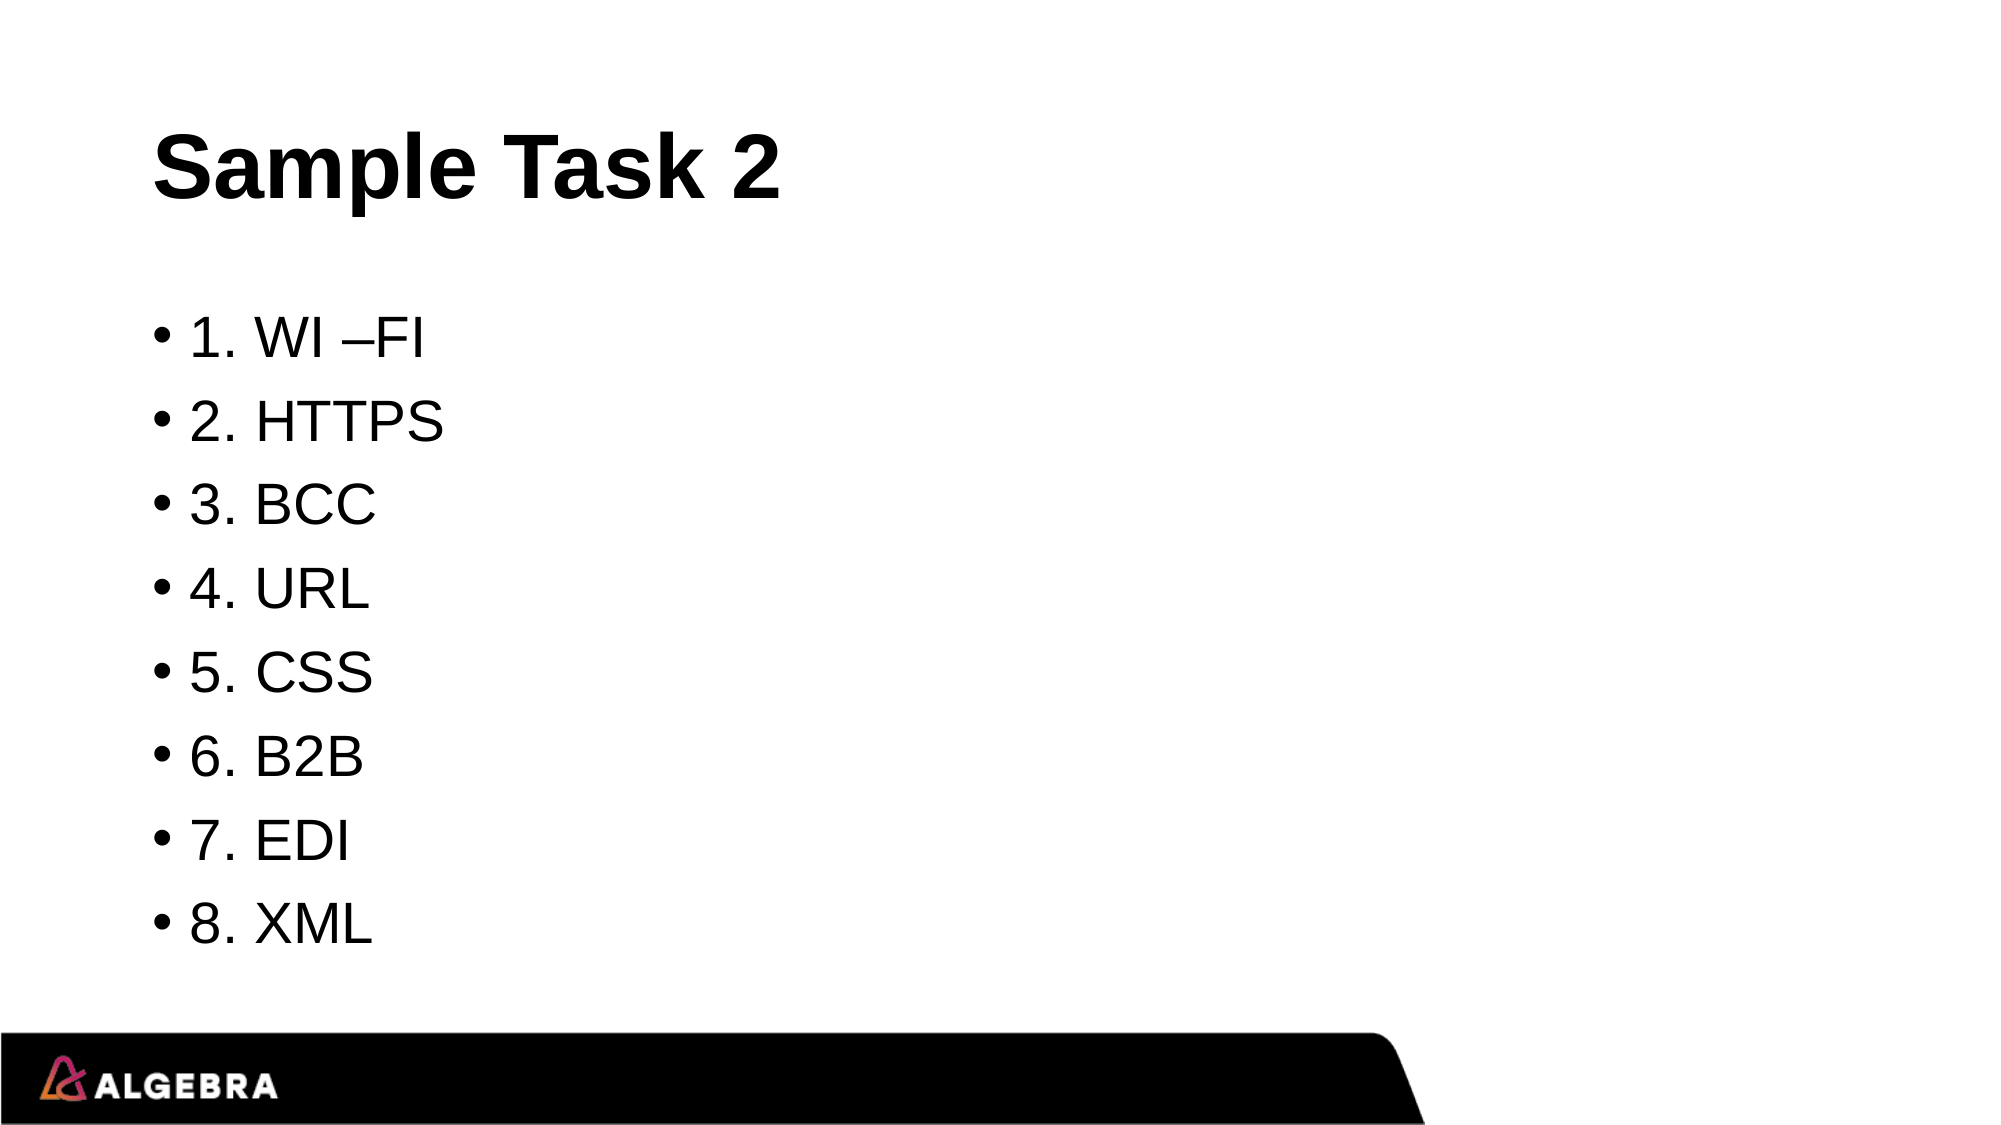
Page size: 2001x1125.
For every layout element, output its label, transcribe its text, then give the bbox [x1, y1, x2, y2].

picture [0, 1032, 1425, 1125]
title Sample Task 2 [137, 59, 1863, 278]
list 1. WI –FI 2. HTTPS 3. BCC 4. URL 5. CSS 6. B2B 7. EDI 8. XML [137, 299, 1863, 1014]
